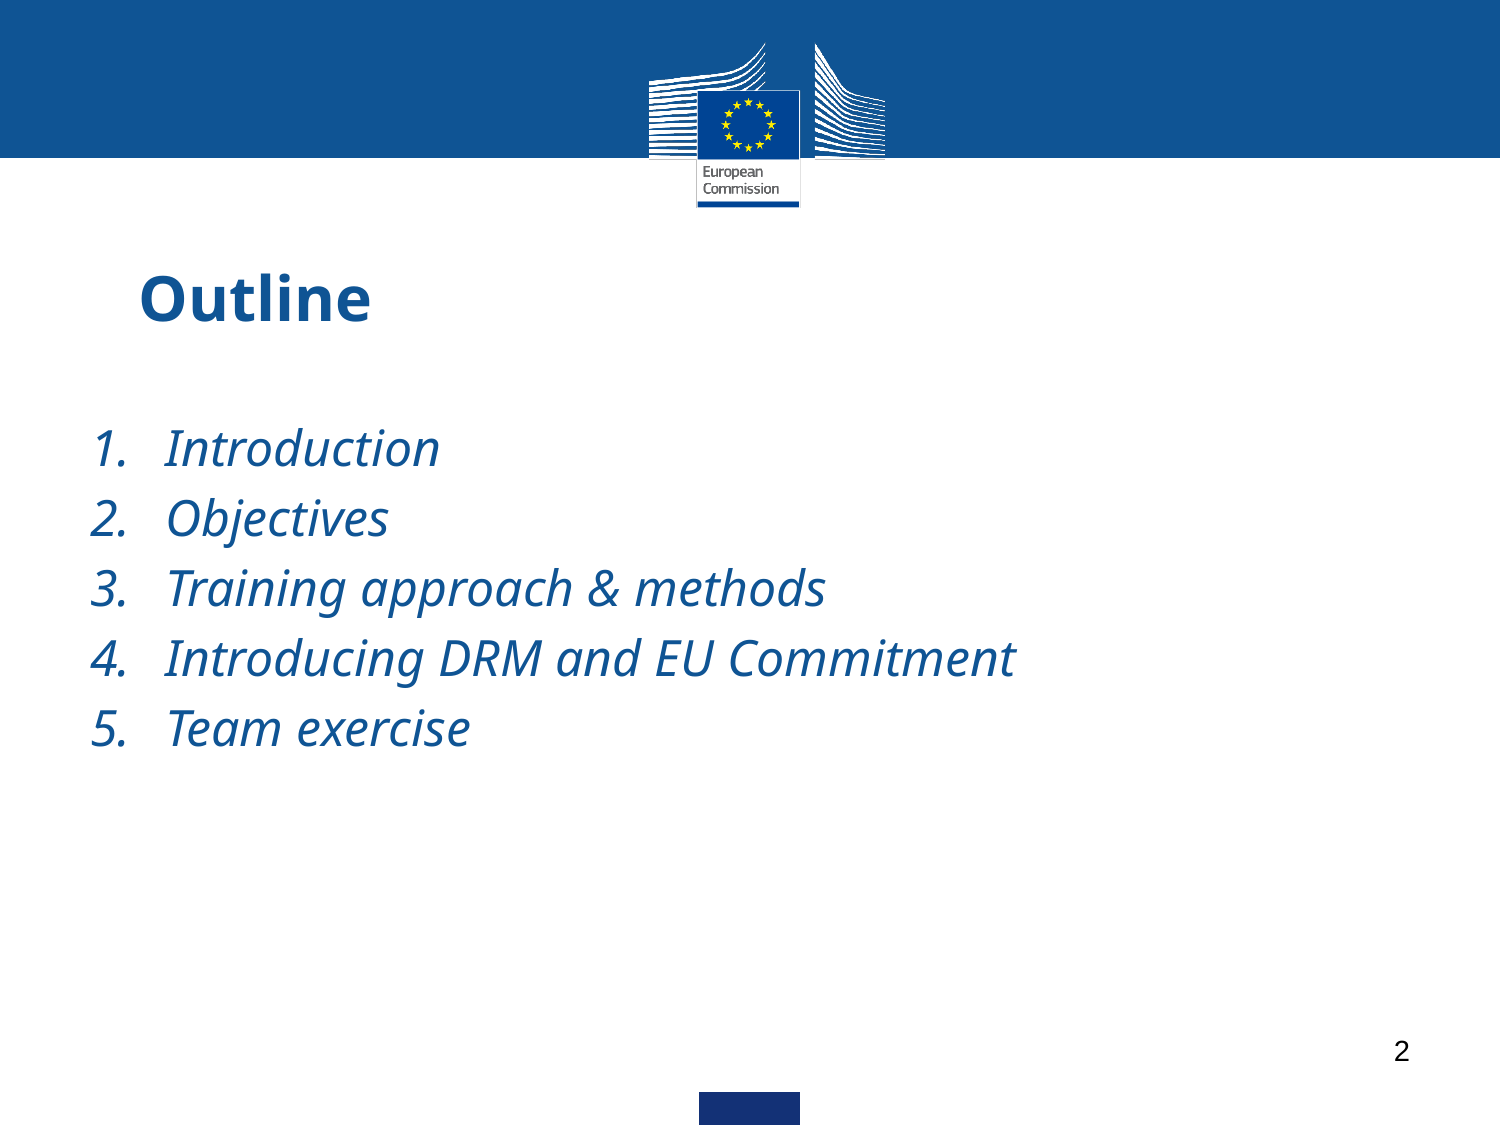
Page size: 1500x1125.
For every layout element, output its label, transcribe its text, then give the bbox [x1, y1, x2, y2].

list Introduction Objectives Training approach & methods Introducing DRM and EU Commitment Team exercise [75, 408, 1425, 988]
picture [649, 42, 885, 208]
title Outline [64, 219, 1415, 374]
slide_number 2 [1074, 1024, 1425, 1103]
